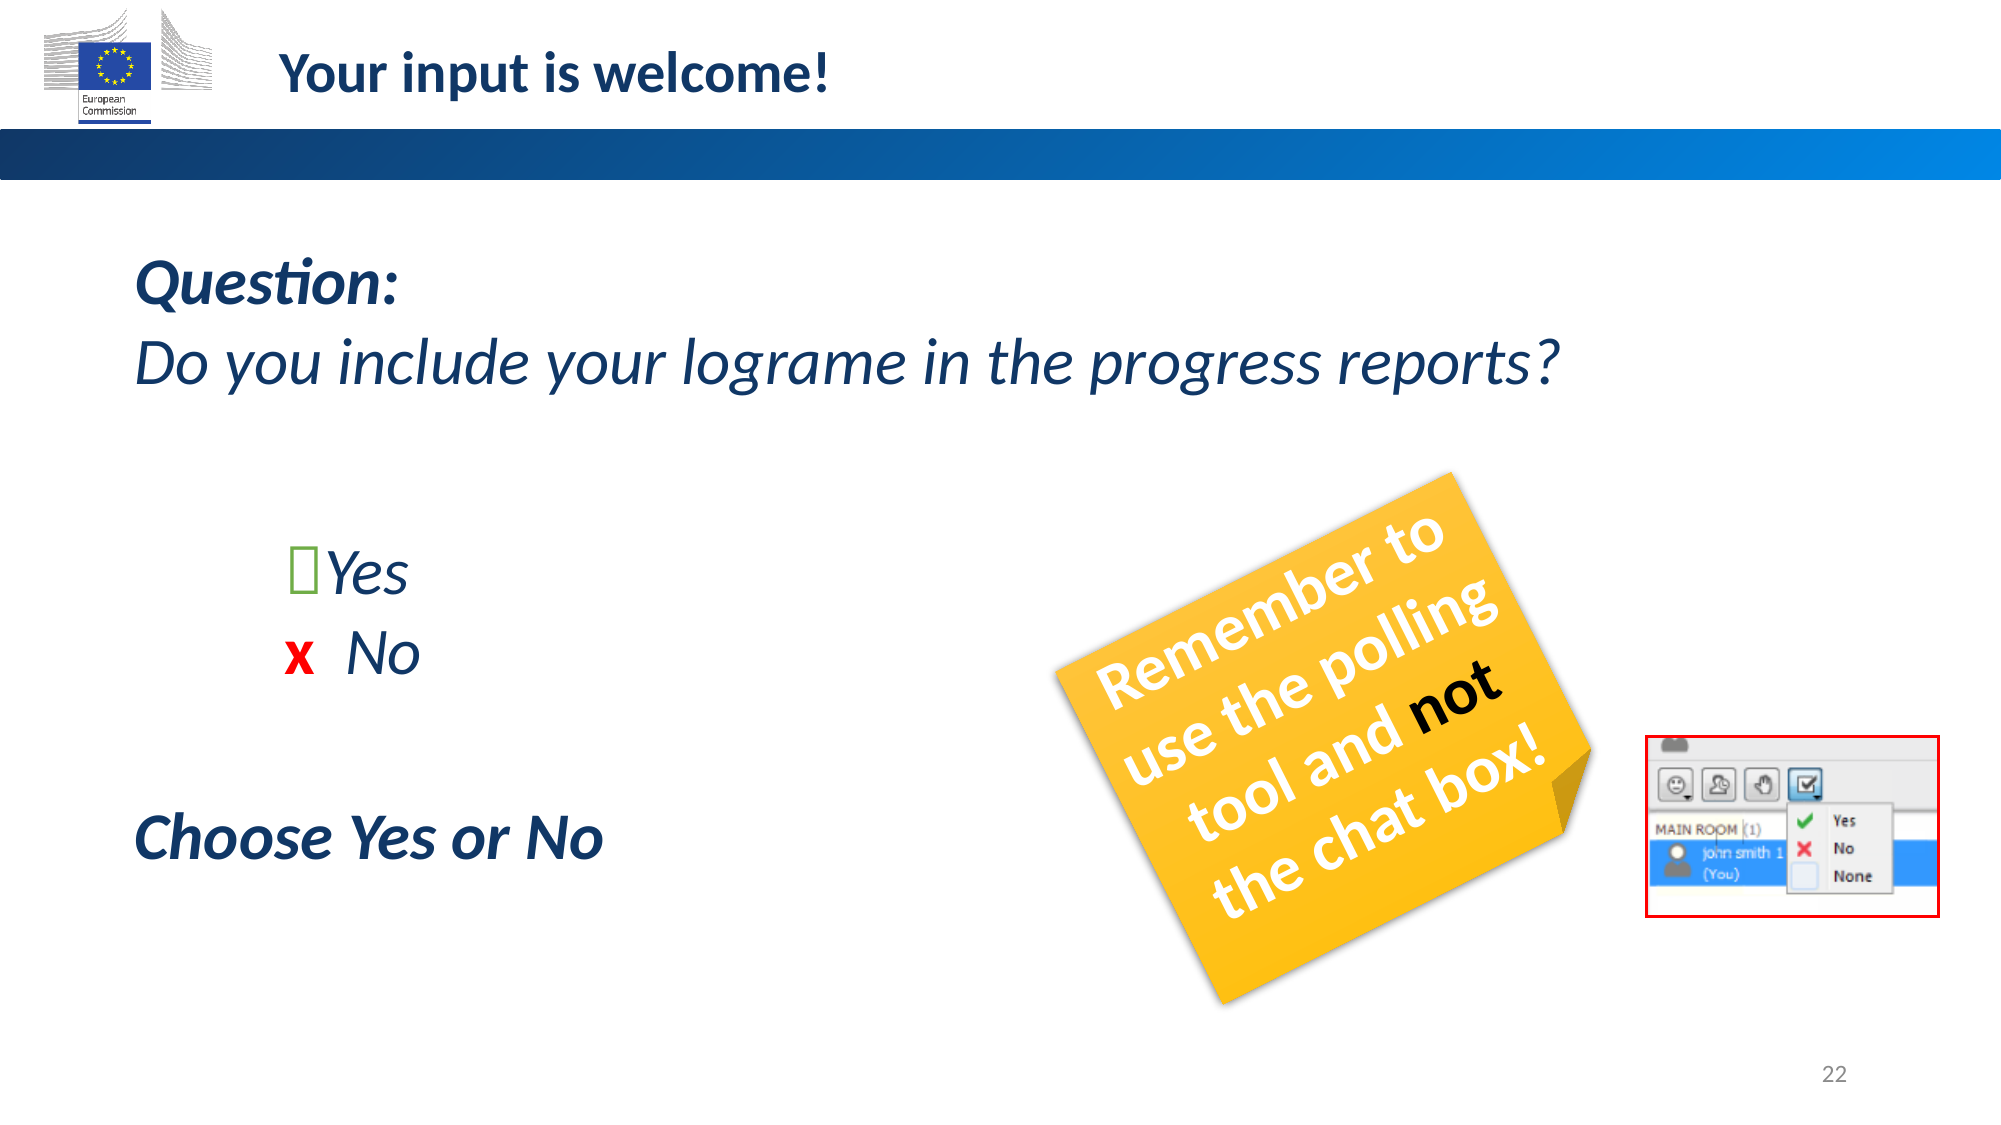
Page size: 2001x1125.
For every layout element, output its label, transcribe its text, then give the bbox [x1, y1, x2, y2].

text_box Remember to use the polling tool and not the chat box! [1055, 472, 1591, 1005]
text_box Question: Do you include your lograme in the progress reports? Yes x No Choose Yes or No [119, 230, 1834, 985]
slide_number 22 [1412, 1042, 1863, 1103]
text_box Your input is welcome! [264, 27, 1690, 112]
picture [1647, 738, 1937, 915]
picture [44, 8, 212, 124]
